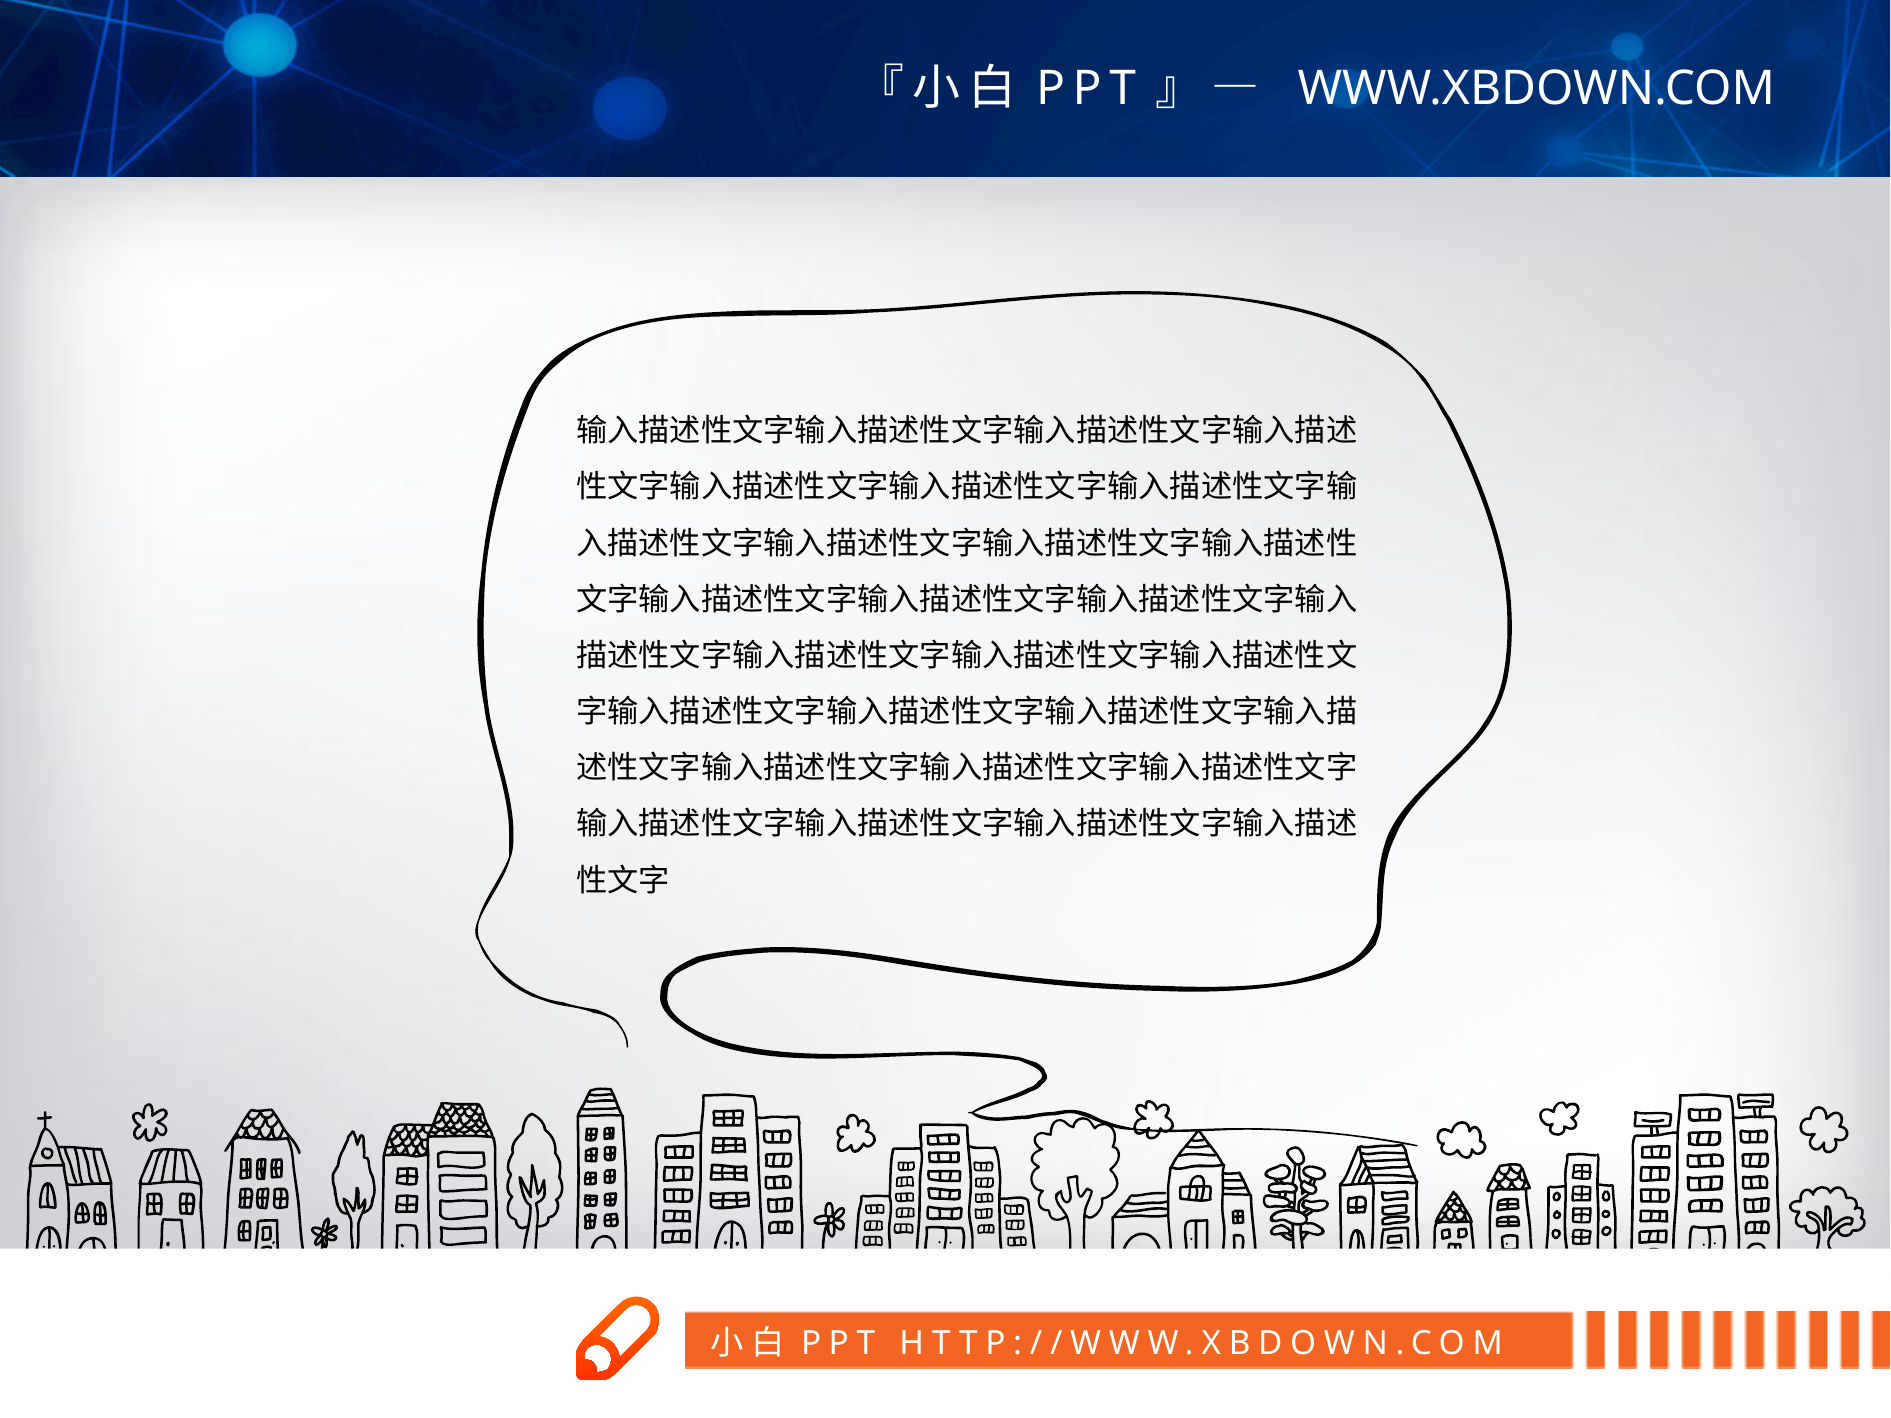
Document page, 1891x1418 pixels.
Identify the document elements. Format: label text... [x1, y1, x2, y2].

picture [1512, 1166, 1520, 1171]
picture [262, 1124, 270, 1136]
picture [1735, 1118, 1777, 1248]
picture [1085, 1127, 1195, 1248]
picture [1136, 1103, 1171, 1130]
picture [248, 1127, 258, 1136]
picture [1114, 1217, 1169, 1248]
picture [1363, 1154, 1405, 1159]
picture [69, 1185, 114, 1248]
picture [401, 1131, 407, 1138]
picture [1740, 1096, 1771, 1106]
picture [1174, 1156, 1219, 1167]
picture [919, 1126, 971, 1248]
picture [184, 1152, 198, 1181]
picture [152, 1151, 166, 1182]
picture [1305, 1202, 1325, 1209]
text_box [475, 291, 1512, 1047]
picture [1361, 1171, 1368, 1182]
picture [1271, 1185, 1294, 1191]
text_box 输入描述性文字输入描述性文字输入描述性文字输入描述性文字输入描述性文字输入描述性文字输入描述性文字输入描述性文字输入描述性文字输入描述性文字输入描述性文字输入描述性文字输入描述性文字输入描述性文字输入描述性文字输入描述性文字输入描述性文字输入描述性文字输入描述性文字输入描述性文字输入描述性文字输入描述性文字输入描述性文字输入描述性文字输入描述性文字输入描述性文字输入描述性文字输入描述性文字输入描述性文字 [561, 384, 1401, 905]
picture [717, 1224, 730, 1248]
picture [1370, 1168, 1411, 1175]
picture [1374, 1184, 1416, 1248]
picture [1367, 1161, 1407, 1167]
picture [1383, 1230, 1407, 1248]
picture [524, 1180, 543, 1248]
picture [347, 1205, 362, 1248]
picture [1456, 1212, 1463, 1218]
picture [1224, 1196, 1253, 1248]
picture [579, 1117, 625, 1248]
picture [1273, 1227, 1287, 1233]
picture [1792, 1189, 1863, 1234]
picture [409, 1146, 414, 1154]
picture [393, 1138, 401, 1144]
picture [1295, 1168, 1302, 1209]
picture [657, 1135, 699, 1248]
picture [0, 0, 1891, 1248]
picture [1118, 1210, 1166, 1215]
picture [698, 1097, 761, 1248]
picture [758, 1118, 801, 1248]
picture [858, 1197, 889, 1248]
text_box [660, 905, 1417, 1146]
picture [1091, 1119, 1100, 1125]
picture [685, 1311, 1891, 1369]
picture [1190, 1142, 1206, 1146]
picture [77, 1149, 90, 1183]
picture [1289, 1150, 1302, 1163]
picture [33, 1131, 61, 1164]
picture [1303, 1184, 1314, 1192]
picture [95, 1240, 103, 1248]
picture [1490, 1182, 1497, 1189]
picture [1496, 1173, 1503, 1180]
picture [1352, 1233, 1357, 1248]
picture [1295, 1226, 1301, 1248]
picture [585, 1102, 616, 1108]
picture [946, 1230, 962, 1248]
picture [891, 1150, 920, 1248]
picture [51, 1230, 58, 1248]
picture [827, 1205, 831, 1215]
picture [971, 1149, 999, 1248]
picture [1127, 1236, 1157, 1248]
picture [1187, 1222, 1194, 1248]
picture [1633, 1134, 1676, 1248]
picture [274, 1124, 281, 1137]
picture [1274, 1212, 1305, 1222]
picture [1124, 1204, 1166, 1210]
picture [397, 1146, 404, 1152]
picture [1344, 1152, 1360, 1183]
picture [175, 1152, 185, 1180]
picture [1198, 1222, 1205, 1248]
picture [1502, 1180, 1509, 1188]
picture [335, 1135, 373, 1211]
picture [1809, 1214, 1819, 1221]
picture [927, 1229, 944, 1248]
picture [1355, 1164, 1364, 1182]
picture [244, 1119, 251, 1127]
picture [1236, 1237, 1241, 1248]
picture [1819, 1209, 1850, 1248]
picture [1508, 1172, 1517, 1178]
picture [1637, 1114, 1669, 1124]
picture [1001, 1199, 1032, 1248]
picture [1170, 1167, 1223, 1248]
picture [384, 1156, 428, 1248]
picture [398, 1227, 415, 1248]
picture [1711, 1228, 1723, 1248]
picture [29, 1167, 67, 1248]
picture [581, 1110, 619, 1114]
picture [227, 1139, 301, 1248]
picture [1058, 1178, 1090, 1248]
picture [268, 1116, 276, 1125]
picture [1149, 1131, 1157, 1136]
picture [1225, 1182, 1244, 1187]
picture [588, 1096, 613, 1100]
picture [140, 1183, 201, 1248]
picture [1567, 1156, 1597, 1248]
picture [836, 1210, 842, 1217]
picture [1675, 1096, 1737, 1248]
picture [60, 1149, 74, 1183]
picture [1599, 1186, 1614, 1248]
picture [1342, 1185, 1372, 1248]
picture [1268, 1167, 1288, 1177]
picture [1491, 1191, 1529, 1248]
picture [1266, 1197, 1288, 1205]
picture [1302, 1225, 1321, 1233]
picture [733, 1224, 744, 1248]
picture [509, 1116, 560, 1226]
picture [1130, 1195, 1166, 1202]
picture [420, 1132, 427, 1138]
picture [258, 1222, 276, 1248]
picture [255, 1117, 263, 1127]
picture [1202, 1129, 1398, 1248]
picture [1691, 1229, 1708, 1248]
picture [86, 1150, 99, 1182]
picture [1183, 1148, 1213, 1153]
picture [1362, 1147, 1404, 1152]
picture [429, 1138, 495, 1248]
picture [1504, 1237, 1516, 1248]
picture [163, 1221, 183, 1248]
picture [1514, 1180, 1523, 1188]
picture [96, 1151, 109, 1182]
picture [142, 1152, 158, 1182]
picture [1225, 1175, 1240, 1179]
picture [164, 1151, 174, 1181]
picture [1305, 1168, 1323, 1177]
picture [1548, 1188, 1565, 1248]
picture [82, 1240, 92, 1248]
picture [817, 1218, 827, 1222]
picture [1033, 1120, 1117, 1218]
picture [67, 1149, 80, 1183]
picture [39, 1230, 48, 1248]
picture [1436, 1223, 1472, 1248]
picture [1373, 1177, 1414, 1181]
picture [595, 1238, 613, 1248]
